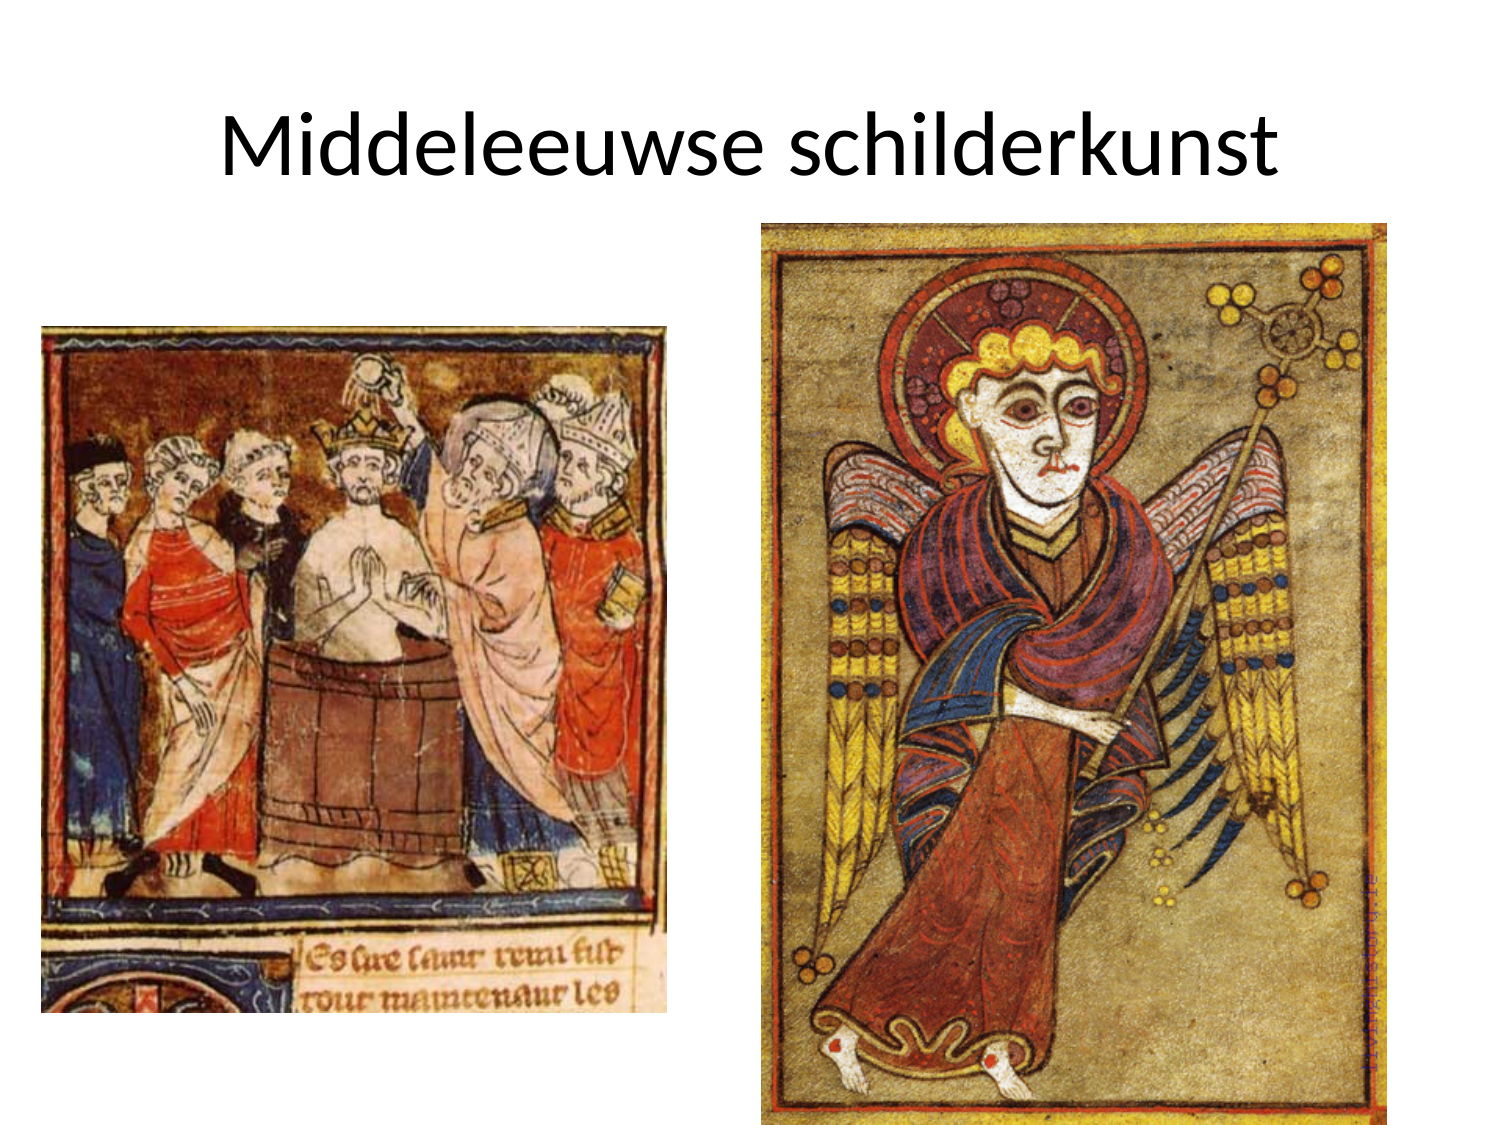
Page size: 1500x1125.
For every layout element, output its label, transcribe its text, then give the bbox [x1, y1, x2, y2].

title Middeleeuwse schilderkunst [75, 45, 1425, 233]
picture [41, 326, 667, 1013]
picture [761, 223, 1387, 1125]
